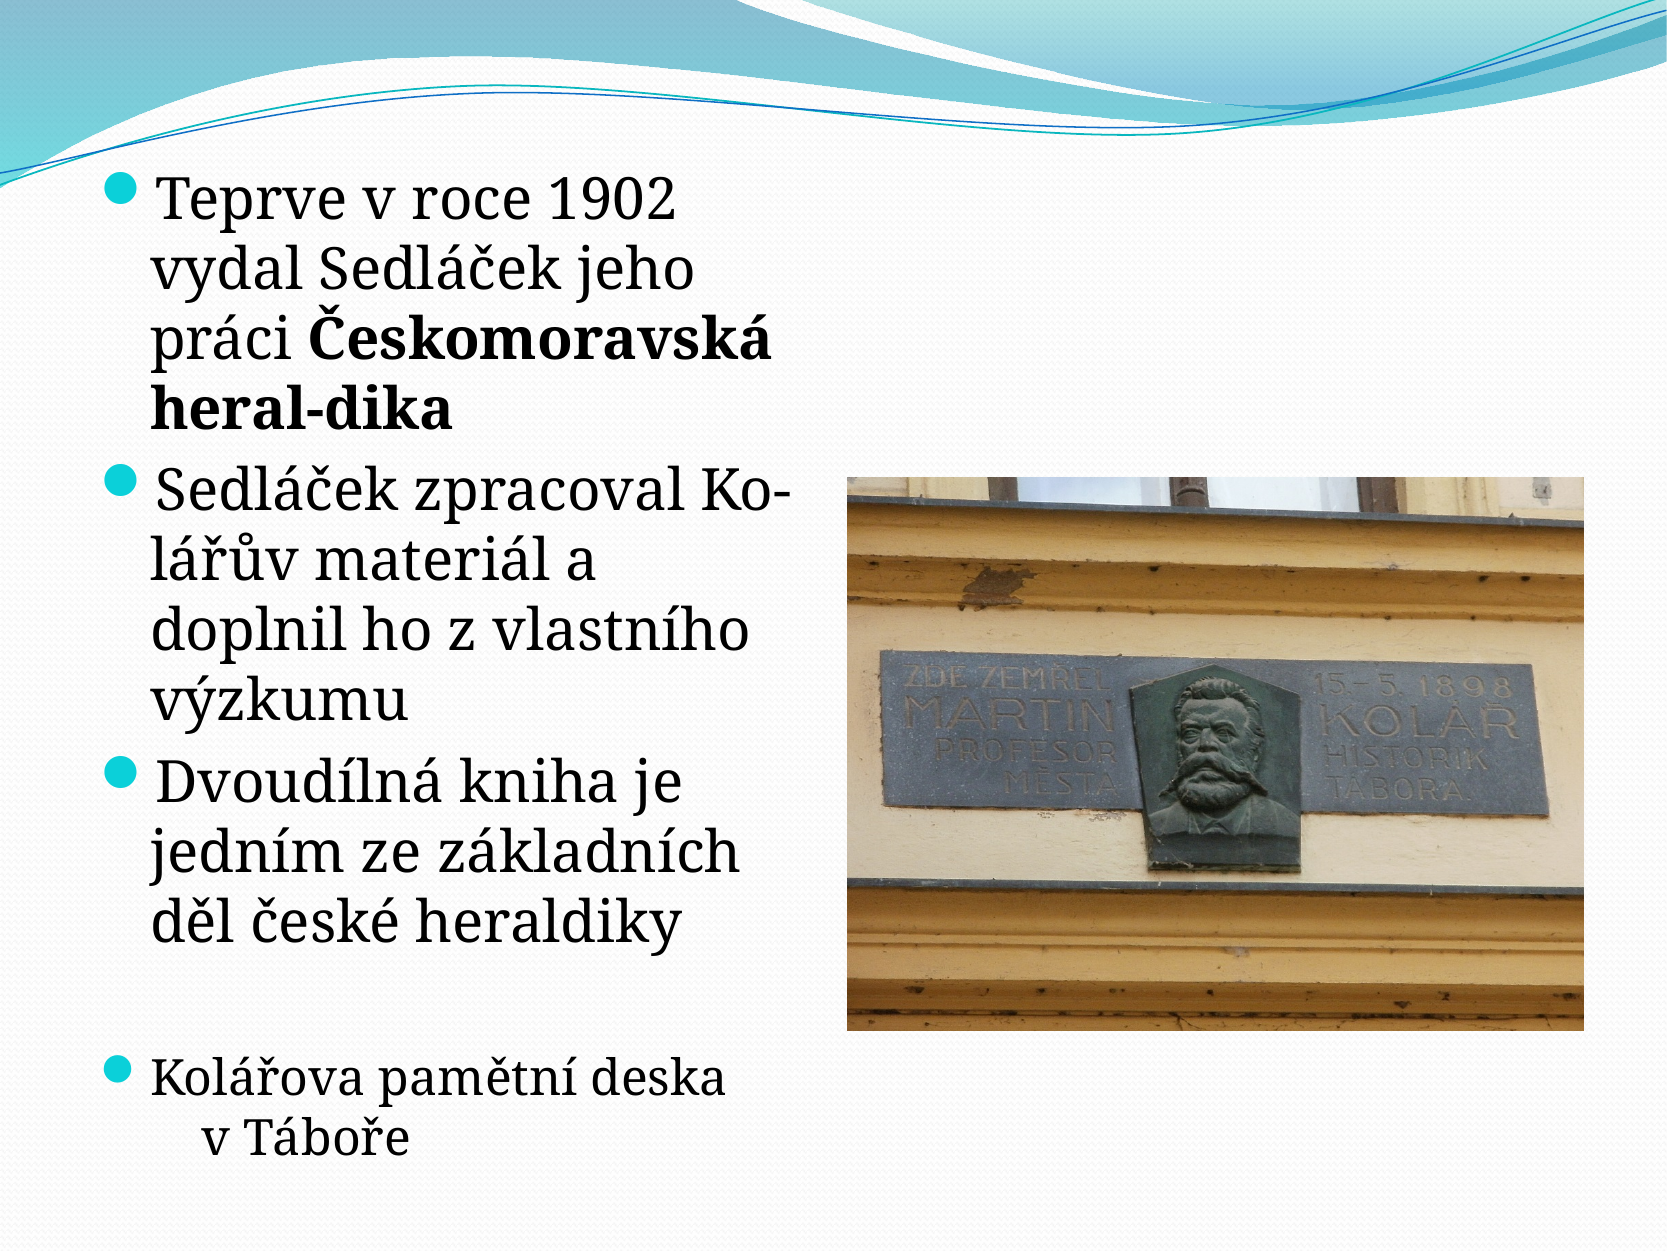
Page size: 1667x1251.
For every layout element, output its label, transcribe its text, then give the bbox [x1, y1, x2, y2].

title [83, 128, 1584, 337]
list Teprve v roce 1902 vydal Sedláček jeho práci Českomoravská heral-dika Sedláček zpracoval Ko-lářův materiál a doplnil ho z vlastního výzkumu Dvoudílná kniha je jedním ze základních děl české heraldiky Kolářova pamětní deska v Táboře [83, 152, 820, 1159]
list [846, 477, 1584, 1031]
